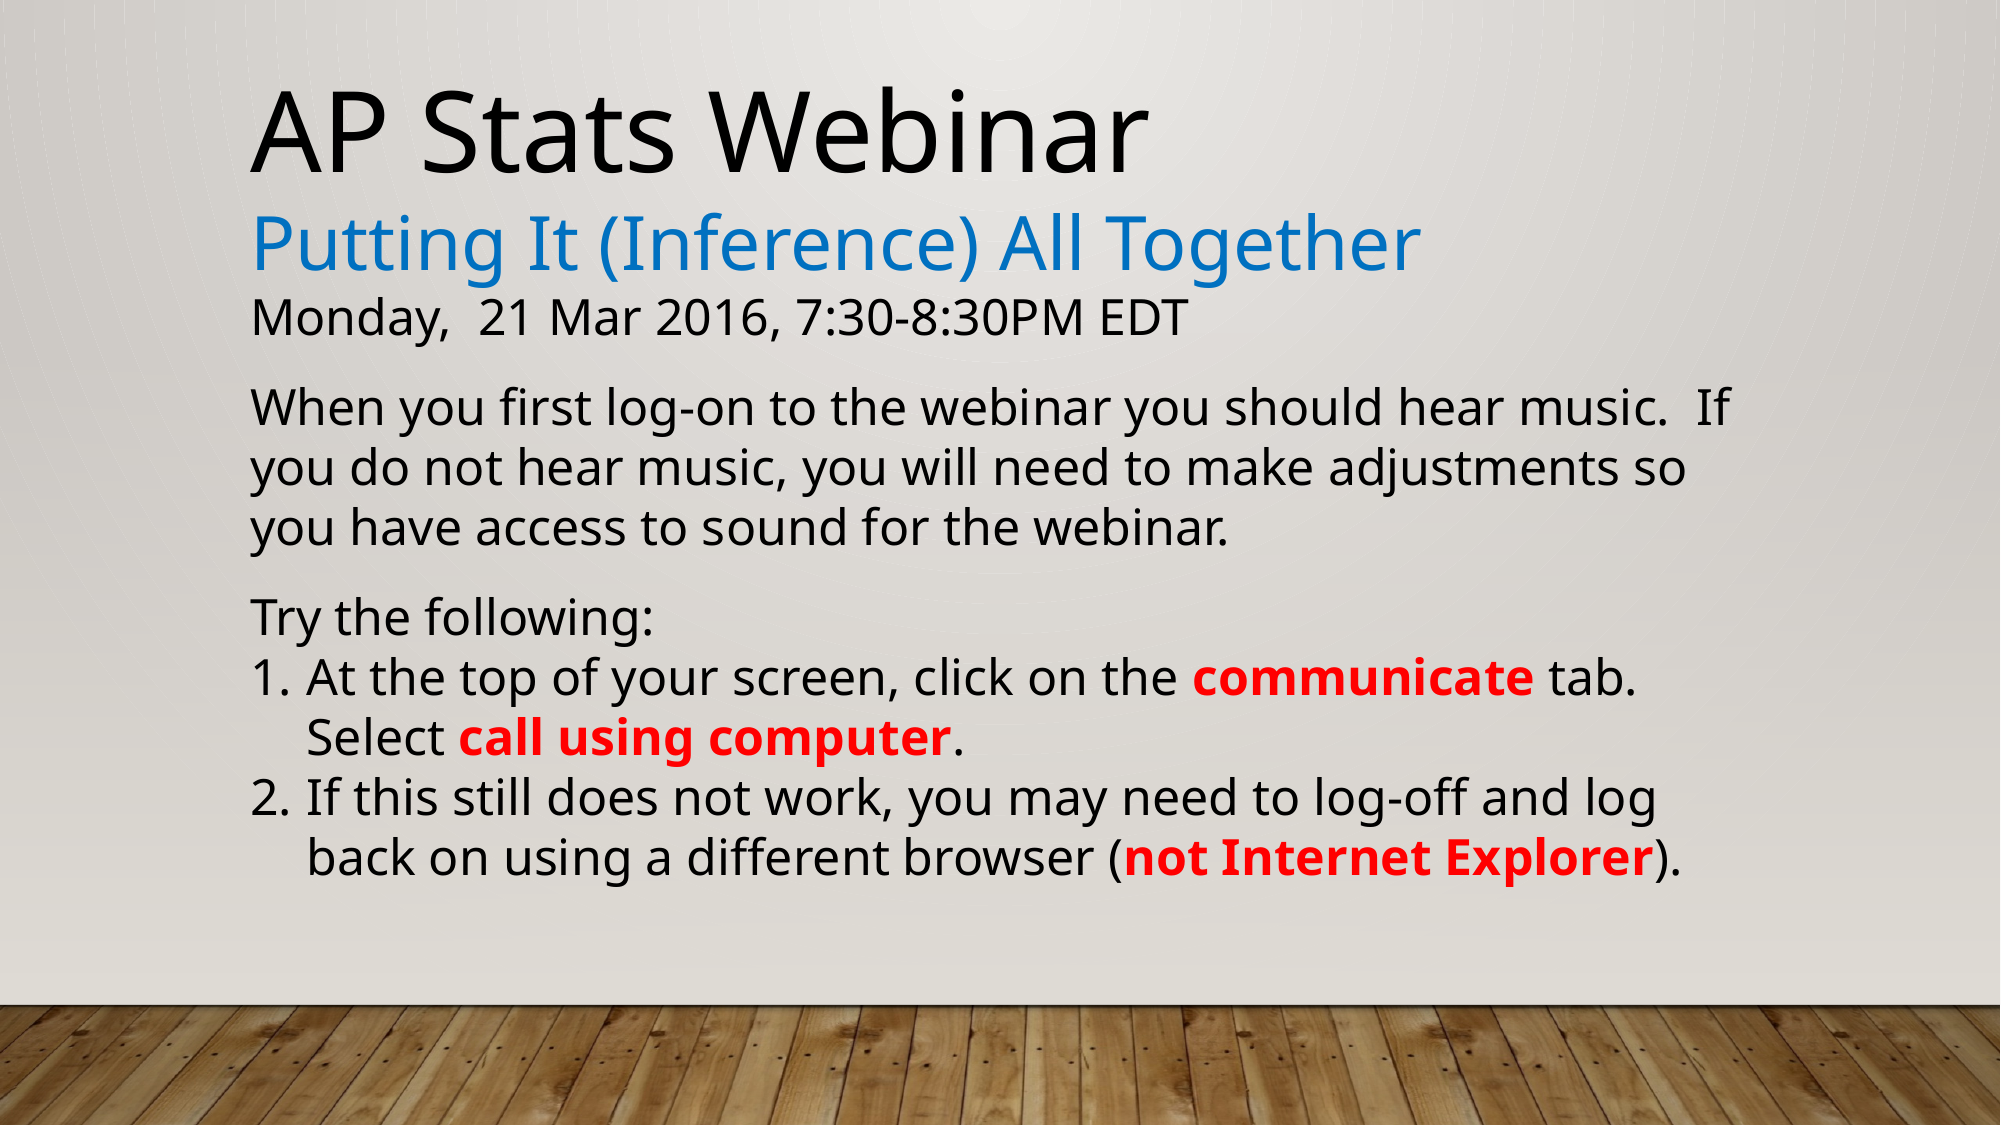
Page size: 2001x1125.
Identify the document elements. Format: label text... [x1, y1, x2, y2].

text_box AP Stats Webinar Putting It (Inference) All Together Monday, 21 Mar 2016, 7:30-8:30PM EDT When you first log-on to the webinar you should hear music. If you do not hear music, you will need to make adjustments so you have access to sound for the webinar. Try the following: At the top of your screen, click on the communicate tab. Select call using computer. If this still does not work, you may need to log-off and log back on using a different browser (not Internet Explorer). [235, 52, 1776, 953]
picture [0, 1005, 2000, 1125]
